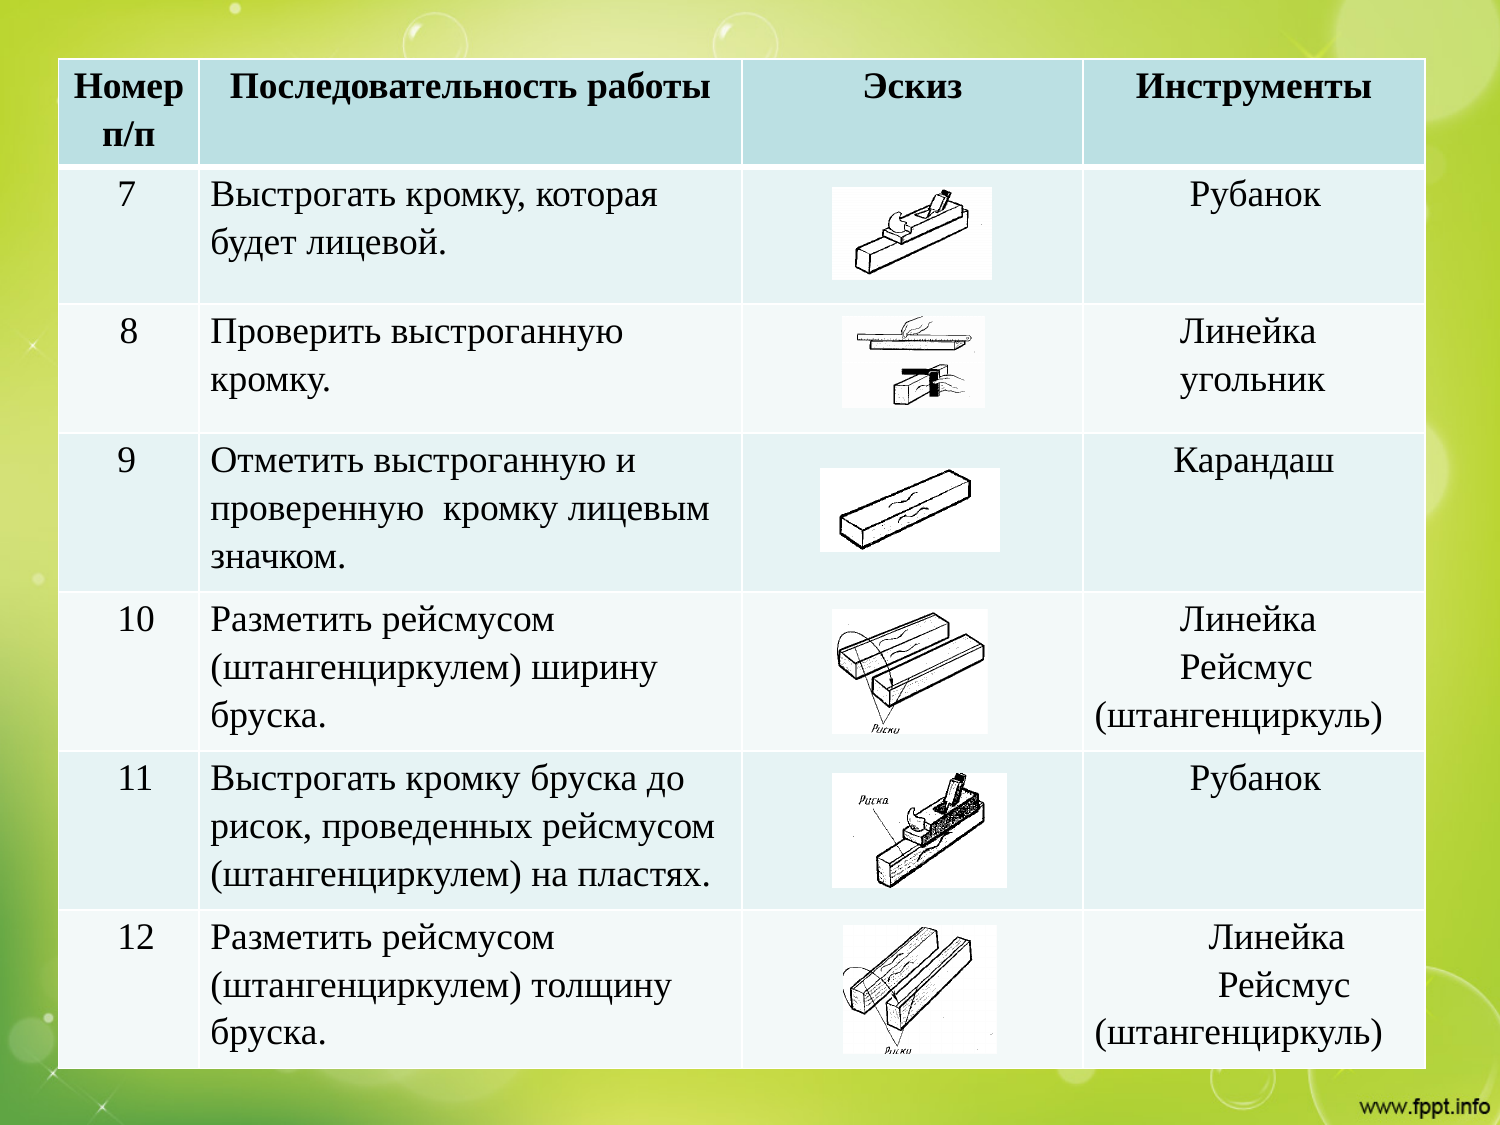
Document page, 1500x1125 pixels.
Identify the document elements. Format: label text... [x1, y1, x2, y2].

table_cell Разметить рейсмусом (штангенциркулем) толщину бруска. [200, 911, 741, 1068]
table_cell Рубанок [1084, 752, 1424, 909]
table_cell Карандаш [1084, 434, 1424, 591]
table_header Эскиз [743, 60, 1082, 164]
table_cell [743, 593, 1082, 750]
picture [0, 0, 1500, 1125]
table_cell Разметить рейсмусом (штангенциркулем) ширину бруска. [200, 593, 741, 750]
table_cell 9 [59, 434, 198, 591]
table_cell [743, 434, 1082, 591]
table_cell [743, 305, 1082, 432]
table_cell Выстрогать кромку, которая будет лицевой. [200, 170, 741, 303]
table_cell Линейка Рейсмус (штангенциркуль) [1084, 911, 1424, 1068]
table_cell 12 [59, 911, 198, 1068]
table_header Последовательность работы [200, 60, 741, 164]
table_cell 8 [59, 305, 198, 432]
table_cell Проверить выстроганную кромку. [200, 305, 741, 432]
table_cell 10 [59, 593, 198, 750]
table_cell [743, 911, 1082, 1068]
table_cell 11 [59, 752, 198, 909]
table_cell Линейка Рейсмус (штангенциркуль) [1084, 593, 1424, 750]
table_cell Рубанок [1084, 170, 1424, 303]
table_header Инструменты [1084, 60, 1424, 164]
table_cell Линейка угольник [1084, 305, 1424, 432]
table_header Номер п/п [59, 60, 198, 164]
table_cell Выстрогать кромку бруска до рисок, проведенных рейсмусом (штангенциркулем) на пластях. [200, 752, 741, 909]
table_cell Отметить выстроганную и проверенную кромку лицевым значком. [200, 434, 741, 591]
table_cell [743, 170, 1082, 303]
table_cell 7 [59, 170, 198, 303]
table_cell [743, 752, 1082, 909]
